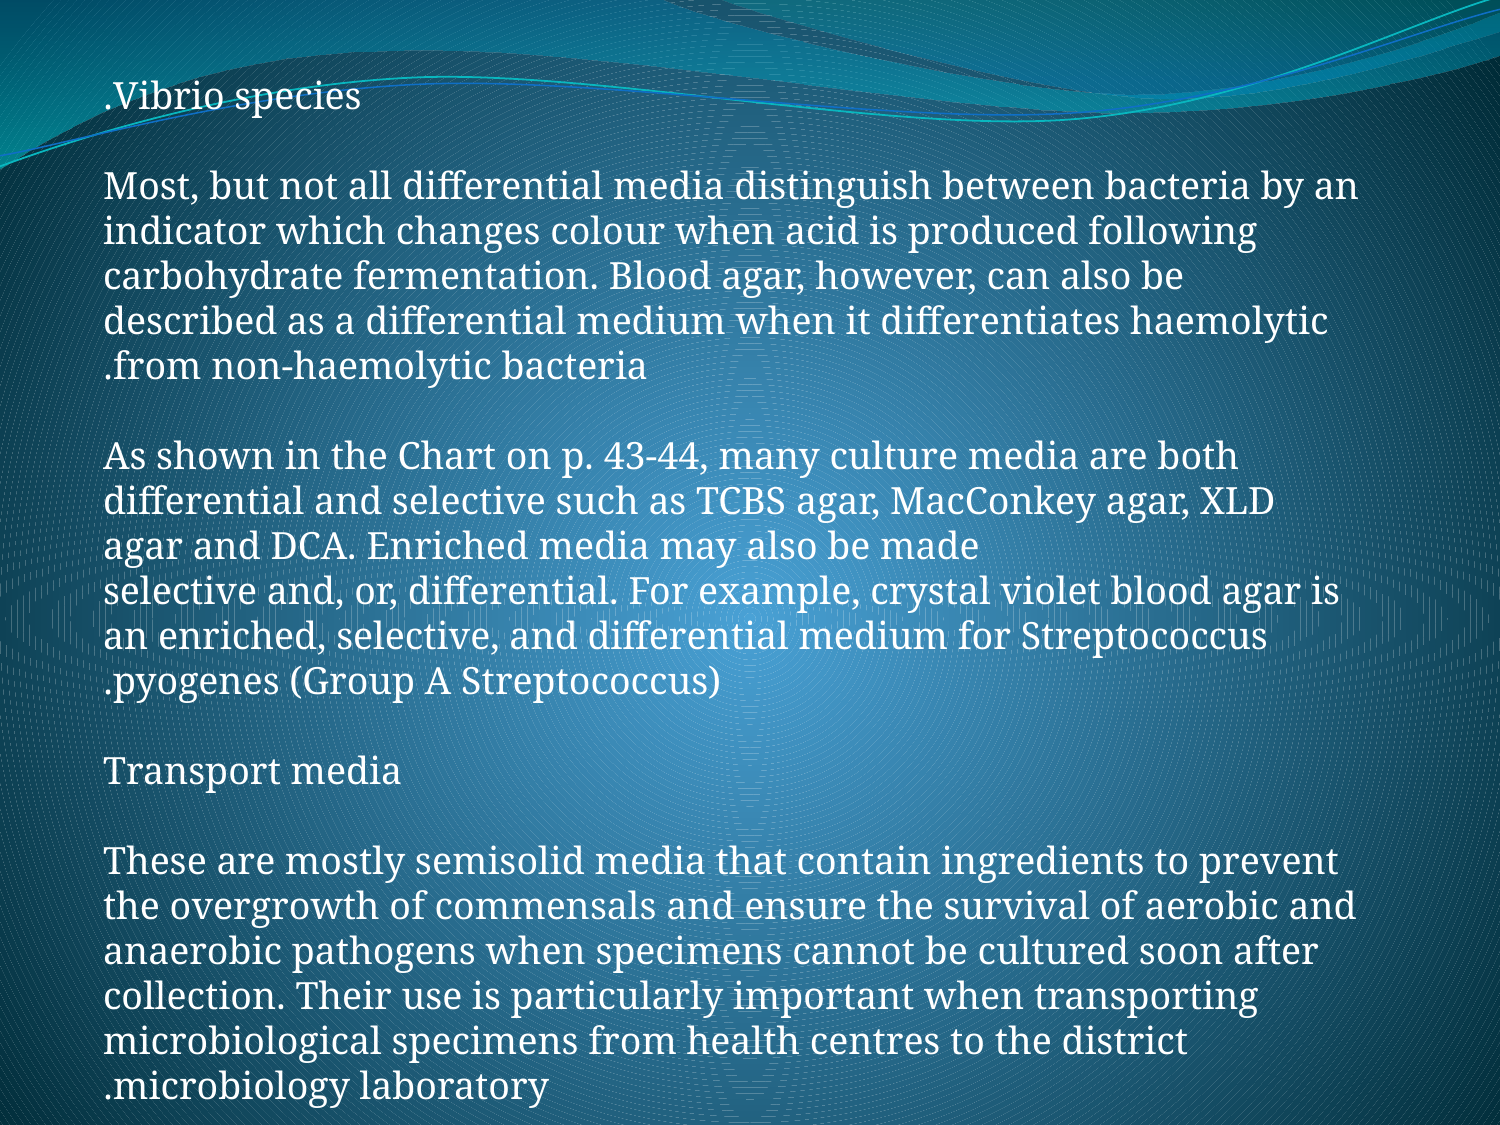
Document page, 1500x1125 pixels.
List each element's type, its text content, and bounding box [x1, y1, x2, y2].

text_box Vibrio species. Most, but not all differential media distinguish between bacteria by an indicator which changes colour when acid is produced following carbohydrate fermentation. Blood agar, however, can also be described as a differential medium when it differentiates haemolytic from non-haemolytic bacteria. As shown in the Chart on p. 43-44, many culture media are both differential and selective such as TCBS agar, MacConkey agar, XLD agar and DCA. Enriched media may also be made selective and, or, differential. For example, crystal violet blood agar is an enriched, selective, and differential medium for Streptococcus pyogenes (Group A Streptococcus). Transport media These are mostly semisolid media that contain ingredients to prevent the overgrowth of commensals and ensure the survival of aerobic and anaerobic pathogens when specimens cannot be cultured soon after collection. Their use is particularly important when transporting microbiological specimens from health centres to the district microbiology laboratory. [88, 64, 1376, 1125]
